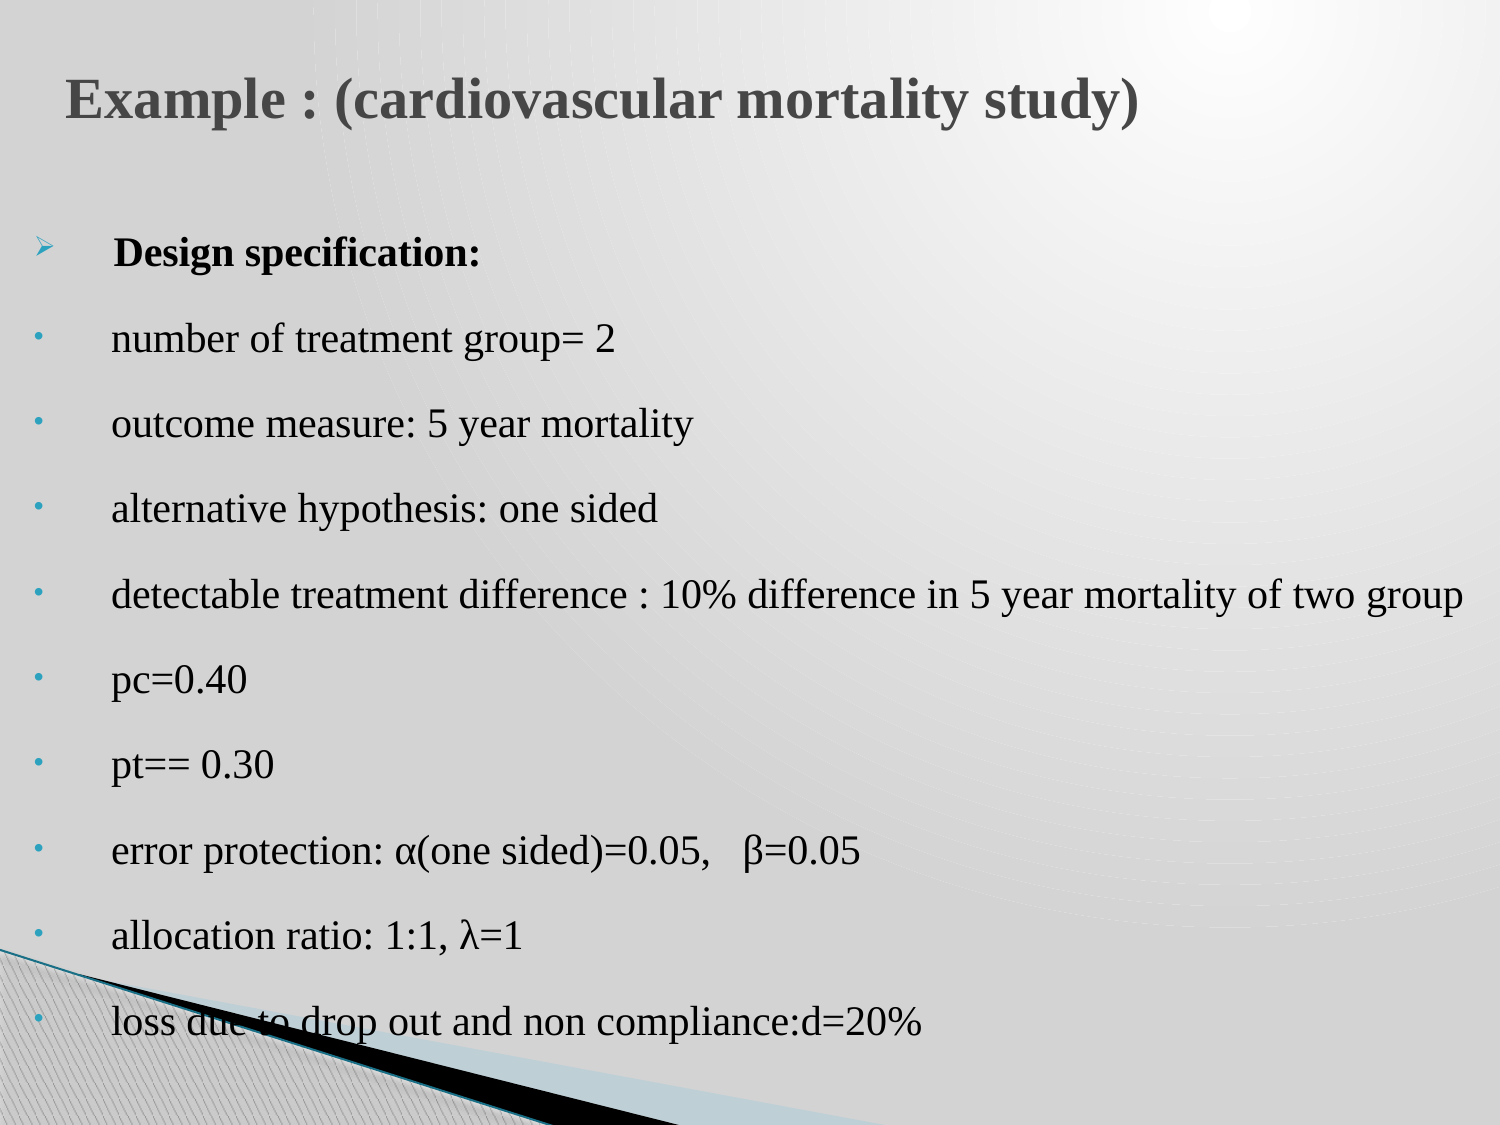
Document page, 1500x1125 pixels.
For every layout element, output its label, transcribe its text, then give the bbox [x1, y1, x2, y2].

title Example : (cardiovascular mortality study) [50, 20, 1400, 100]
list Design specification: number of treatment group= 2 outcome measure: 5 year mortality alternative hypothesis: one sided detectable treatment difference : 10% difference in 5 year mortality of two group pc=0.40 pt== 0.30 error protection: α(one sided)=0.05, β=0.05 allocation ratio: 1:1, λ=1 loss due to drop out and non compliance:d=20% [19, 167, 1481, 1075]
